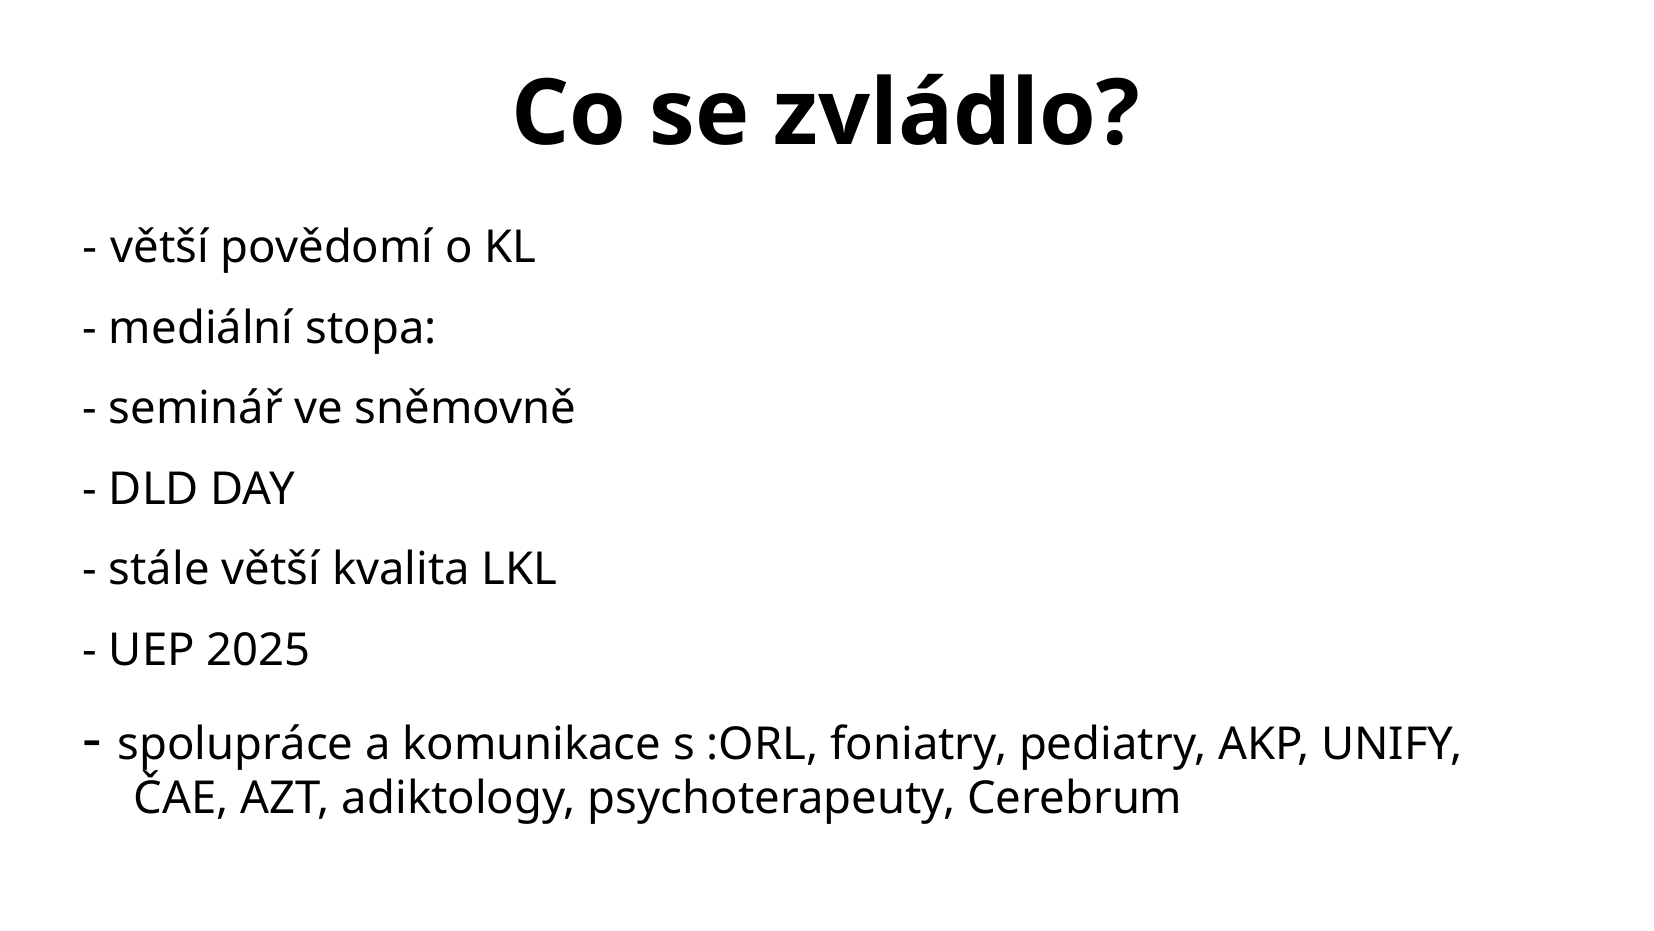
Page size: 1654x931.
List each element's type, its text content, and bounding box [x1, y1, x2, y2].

list - větší povědomí o KL - mediální stopa: - seminář ve sněmovně - DLD DAY - stále větší kvalita LKL - UEP 2025 - spolupráce a komunikace s :ORL, foniatry, pediatry, AKP, UNIFY, ČAE, AZT, adiktology, psychoterapeuty, Cerebrum [82, 217, 1569, 830]
title Co se zvládlo? [82, 36, 1569, 191]
